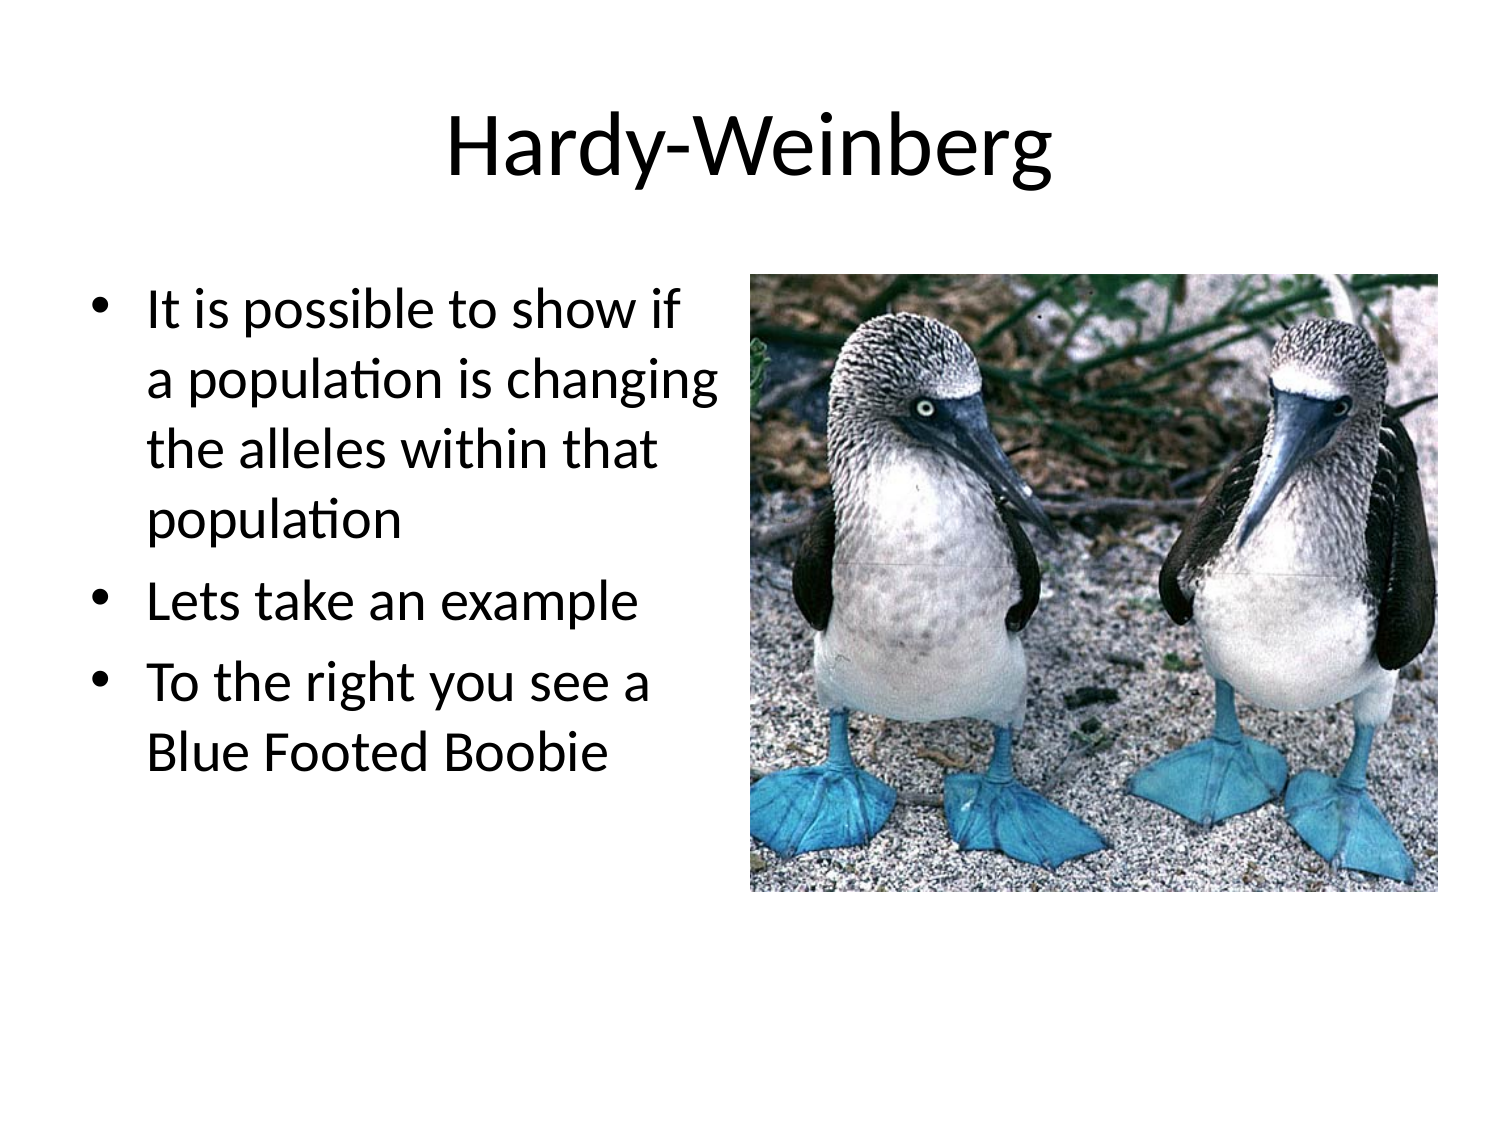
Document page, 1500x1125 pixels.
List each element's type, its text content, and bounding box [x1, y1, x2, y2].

list It is possible to show if a population is changing the alleles within that population Lets take an example To the right you see a Blue Footed Boobie [75, 262, 738, 1005]
title Hardy-Weinberg [75, 45, 1425, 233]
picture [749, 274, 1438, 892]
